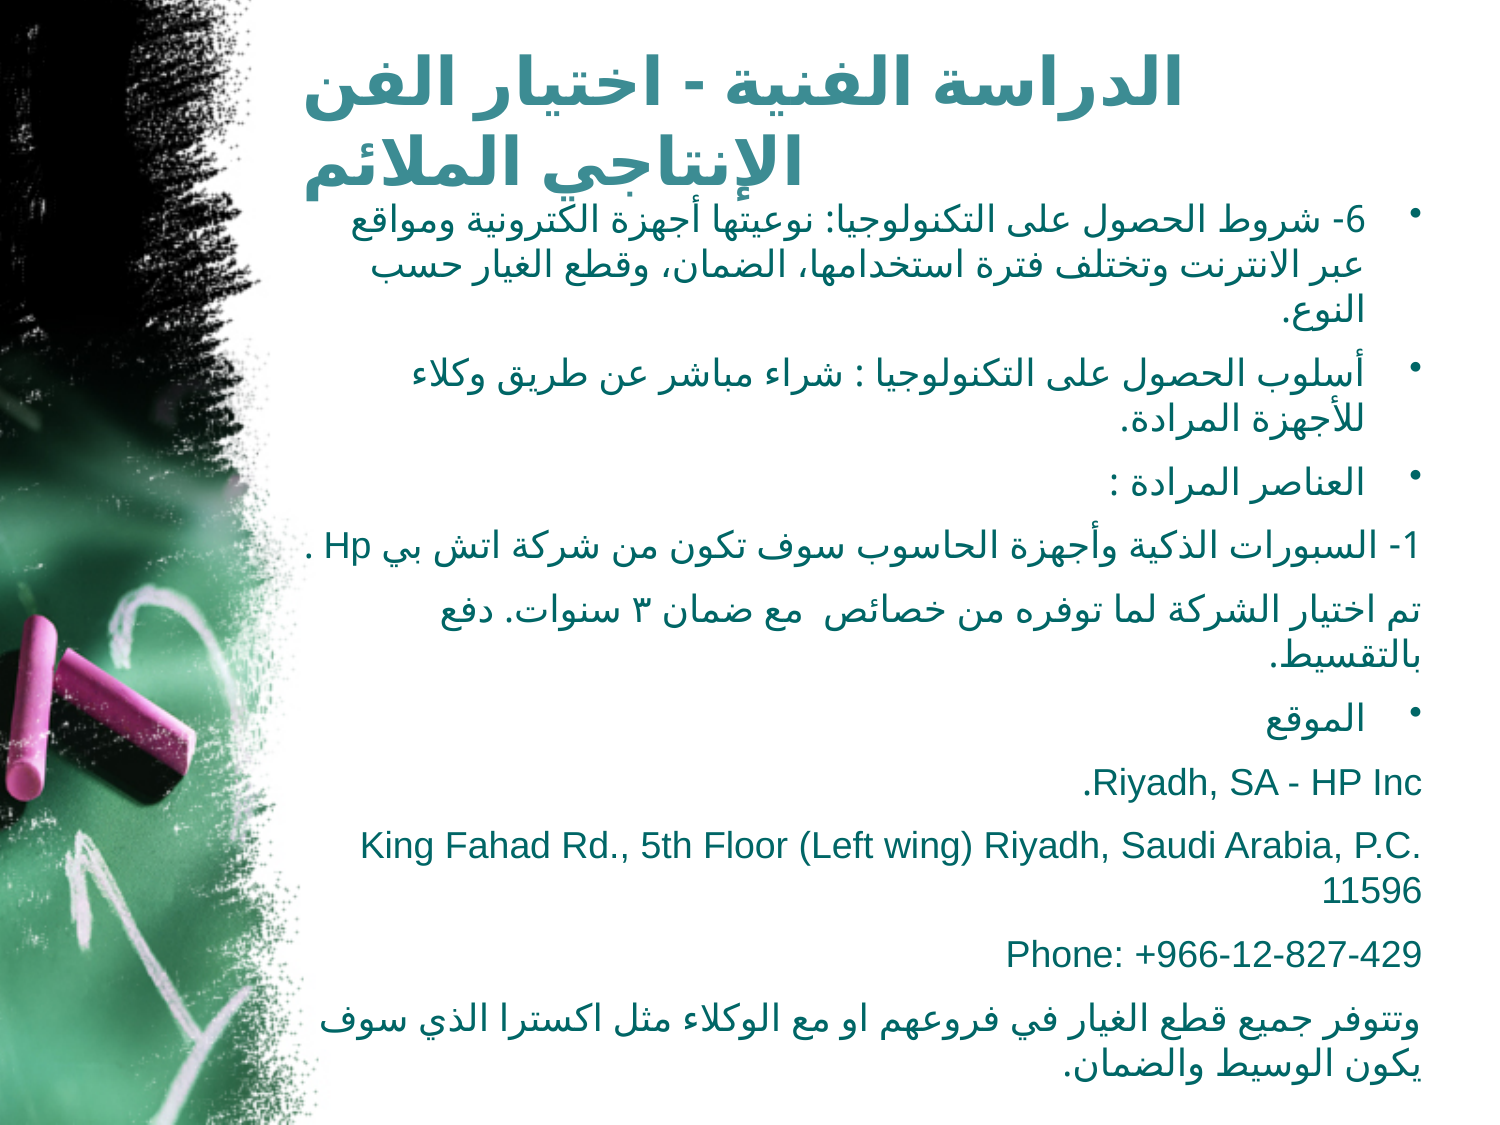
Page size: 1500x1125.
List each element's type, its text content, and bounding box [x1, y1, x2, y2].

list 6- شروط الحصول على التكنولوجيا: نوعيتها أجهزة الكترونية ومواقع عبر الانترنت وتختلف فترة استخدامها، الضمان، وقطع الغيار حسب النوع. أسلوب الحصول على التكنولوجيا : شراء مباشر عن طريق وكلاء للأجهزة المرادة. العناصر المرادة : 1- السبورات الذكية وأجهزة الحاسوب سوف تكون من شركة اتش بي Hp . تم اختيار الشركة لما توفره من خصائص مع ضمان ٣ سنوات. دفع بالتقسيط. الموقع Riyadh, SA - HP Inc. King Fahad Rd., 5th Floor (Left wing) Riyadh, Saudi Arabia, P.C. 11596 Phone: +966-12-827-429 وتتوفر جميع قطع الغيار في فروعهم او مع الوكلاء مثل اكسترا الذي سوف يكون الوسيط والضمان. [287, 187, 1438, 938]
title الدراسة الفنية - اختيار الفن الإنتاجي الملائم [287, 50, 1438, 187]
picture [0, 0, 1500, 1125]
